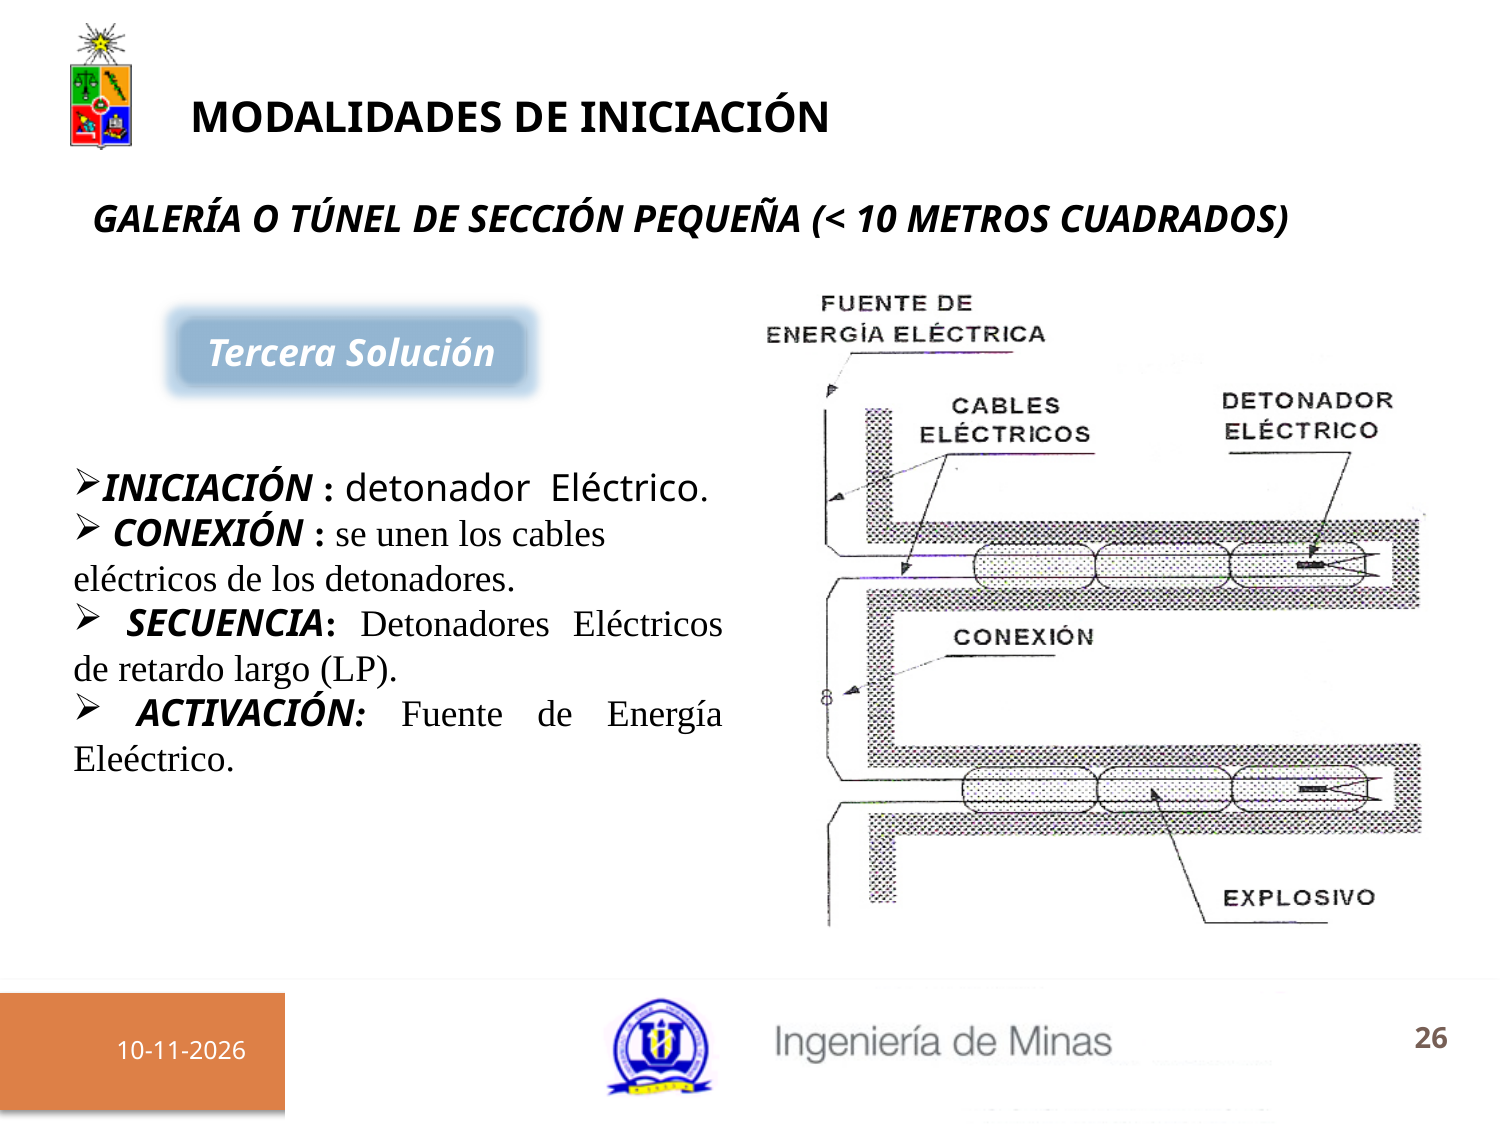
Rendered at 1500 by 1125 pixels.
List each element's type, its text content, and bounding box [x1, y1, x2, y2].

picture [285, 980, 1500, 1125]
text_box Tercera Solución [183, 323, 521, 381]
text_box Galería o túnel de sección pequeña (< 10 metros cuadrados) [77, 187, 1305, 248]
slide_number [12, 995, 279, 1108]
picture [749, 280, 1442, 958]
picture [69, 23, 132, 151]
text_box Modalidades de iniciación [175, 81, 1266, 148]
text_box INICIACIÓN : detonador Eléctrico. CONEXIÓN : se unen los cables eléctricos de los detonadores. SECUENCIA: Detonadores Eléctricos de retardo largo (LP). ACTIVACIÓN: Fuente de Energía Eleéctrico. [58, 456, 739, 787]
